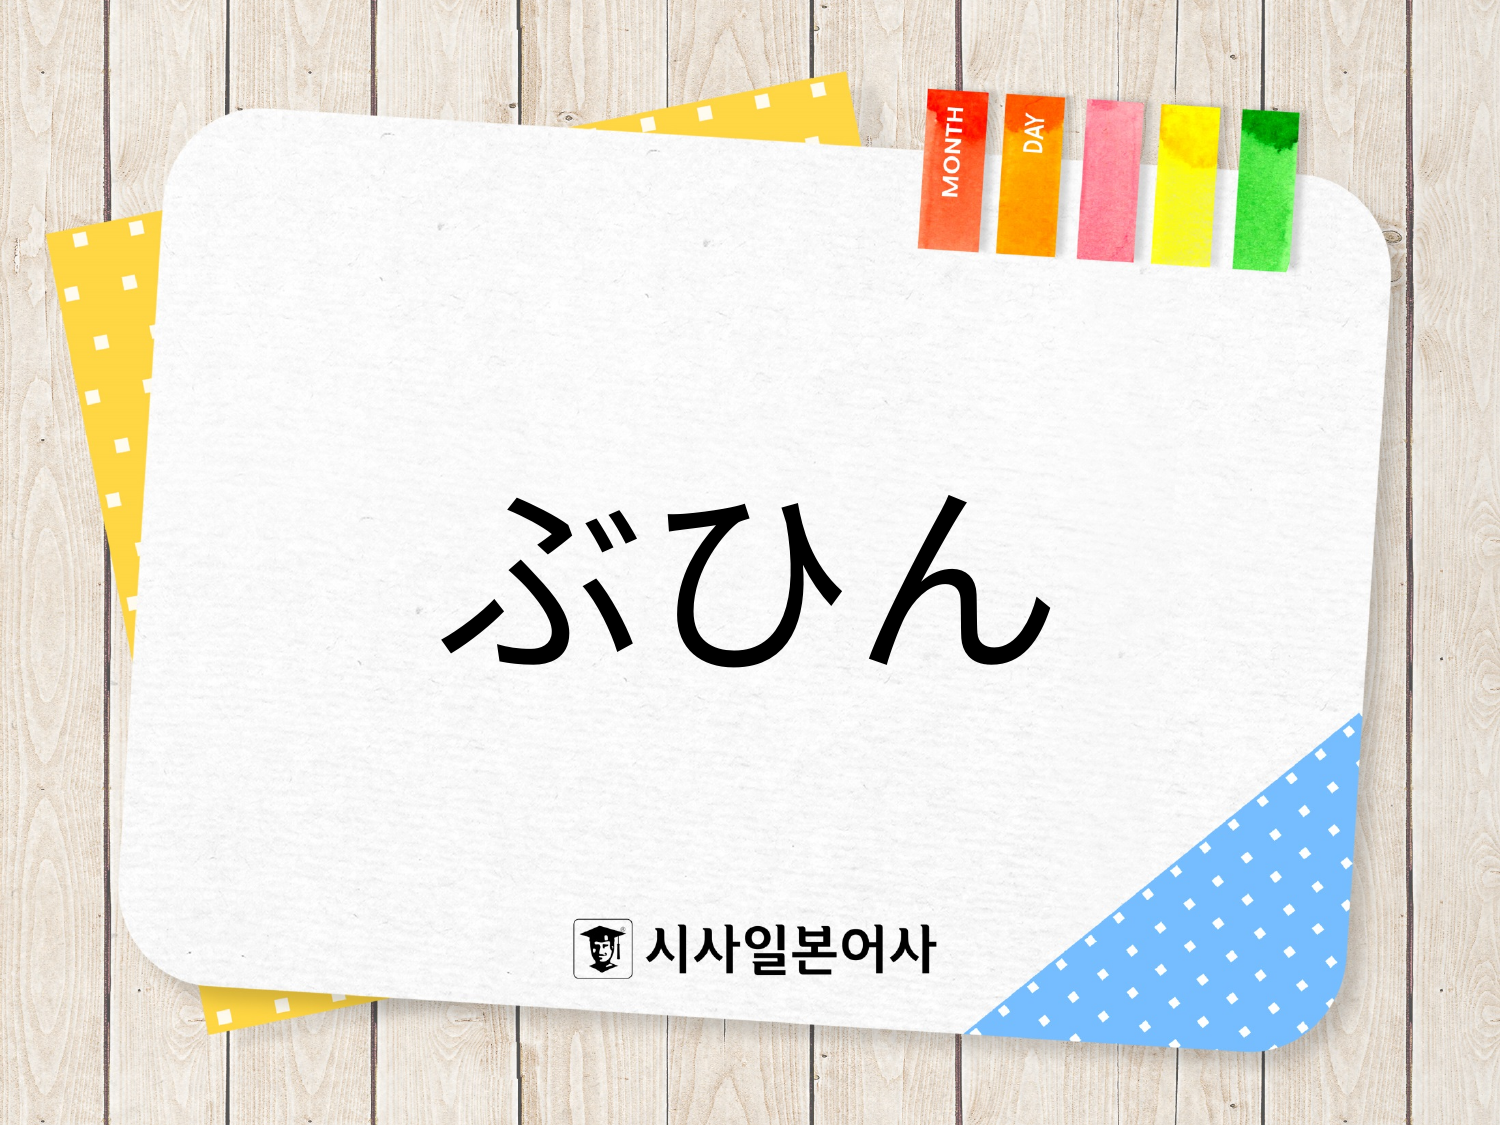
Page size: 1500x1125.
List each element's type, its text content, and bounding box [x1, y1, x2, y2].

picture [0, 0, 1500, 1125]
title ぶひん [75, 338, 1425, 811]
